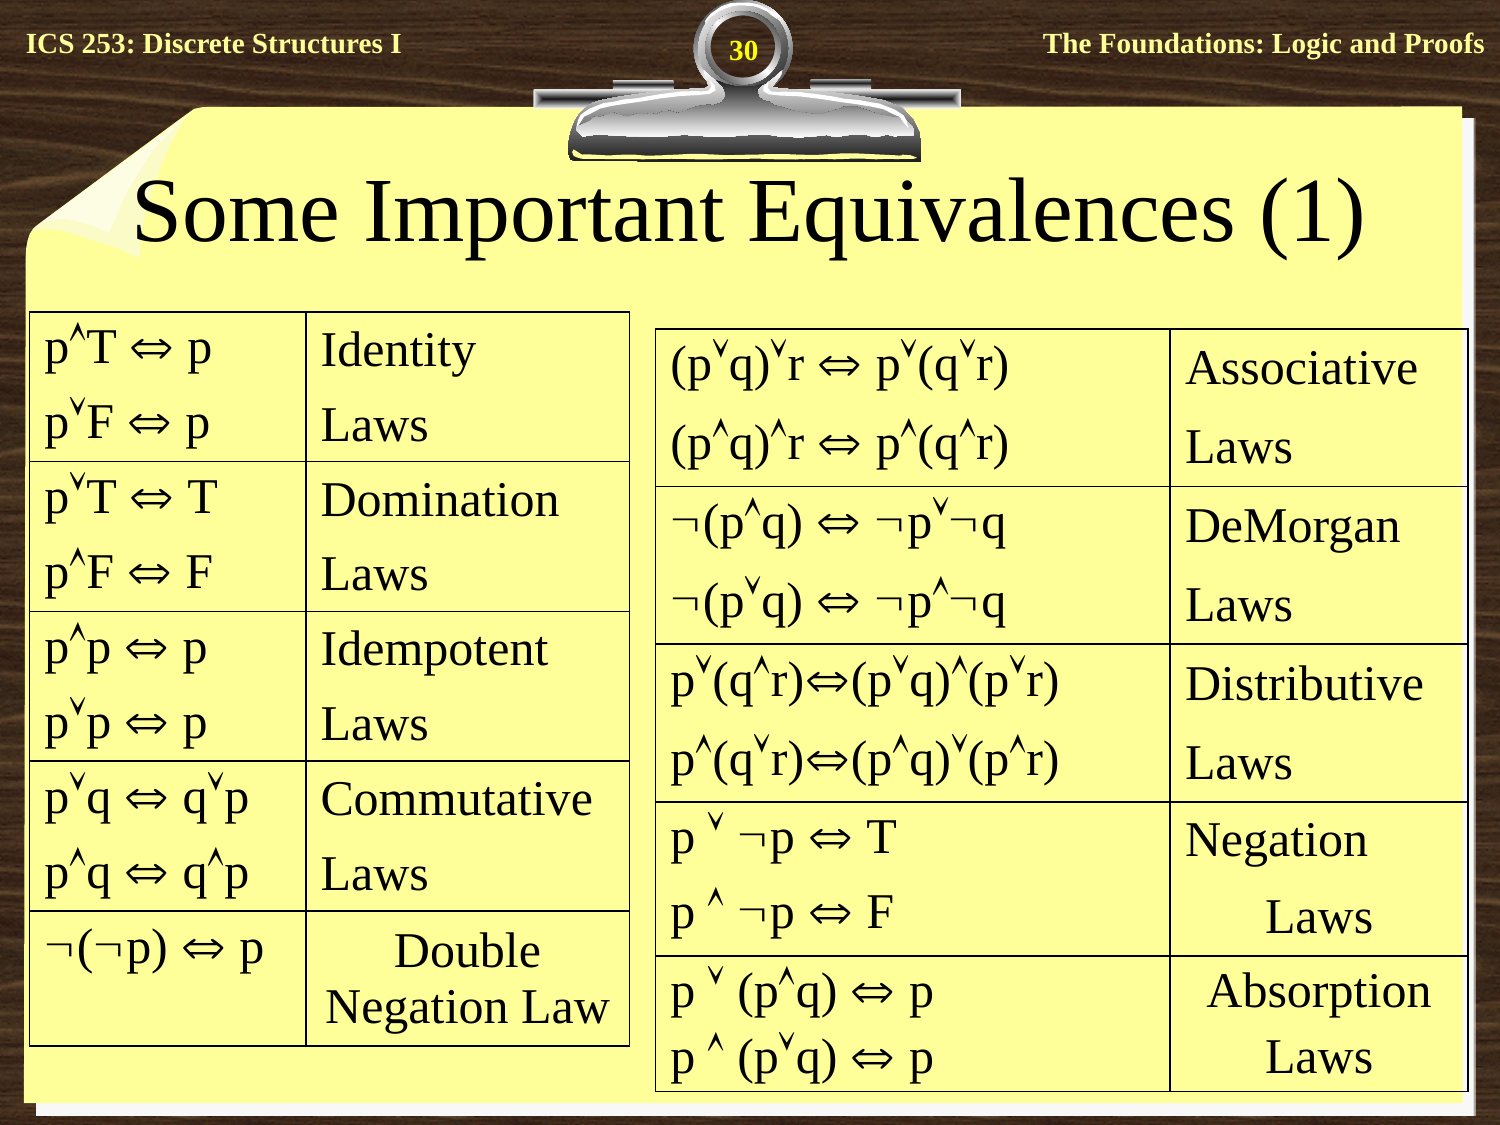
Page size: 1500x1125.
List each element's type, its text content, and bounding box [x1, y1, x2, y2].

table_cell Laws [1171, 565, 1467, 643]
table_cell Domination [307, 462, 629, 537]
table_cell pp  p [30, 686, 305, 760]
table_cell pF  p [30, 387, 305, 461]
table_cell pq  qp [30, 762, 305, 836]
table_cell Laws [307, 836, 629, 910]
table_cell p(qr)(pq)(pr) [656, 645, 1169, 723]
table_cell Absorption Laws [1171, 957, 1467, 1091]
table_cell (pq)r  p(qr) [656, 408, 1169, 486]
table_cell pT  T [30, 462, 305, 537]
table_cell pq  qp [30, 836, 305, 910]
table_cell p  (pq)  p p  (pq)  p [656, 957, 1169, 1091]
table_cell Laws [1171, 408, 1467, 486]
table_cell Laws [307, 537, 629, 611]
table_cell Idempotent [307, 612, 629, 686]
table_cell Commutative [307, 762, 629, 836]
table_header (pq)r  p(qr) [656, 330, 1169, 408]
table_cell pp  p [30, 612, 305, 686]
table_cell p  p  T [656, 803, 1169, 877]
title Some Important Equivalences (1) [112, 142, 1388, 268]
table_cell Laws [1171, 723, 1467, 801]
table_header Associative [1171, 330, 1467, 408]
table_cell p  p  F [656, 877, 1169, 955]
table_cell Laws [307, 686, 629, 760]
table_cell Laws [1171, 877, 1467, 955]
table_cell (p)  p [30, 912, 305, 1045]
table_cell pF  F [30, 537, 305, 611]
picture [0, 0, 1500, 1125]
table_cell DeMorgan [1171, 487, 1467, 565]
table_cell Laws [307, 387, 629, 461]
table_cell (pq)  pq [656, 565, 1169, 643]
table_cell Negation [1171, 803, 1467, 877]
table_cell p(qr)(pq)(pr) [656, 723, 1169, 801]
table_header Identity [307, 313, 629, 387]
table_cell (pq)  pq [656, 487, 1169, 565]
table_cell Double Negation Law [307, 912, 629, 1045]
table_header pT  p [30, 313, 305, 387]
table_cell Distributive [1171, 645, 1467, 723]
slide_number 30 [423, 6, 774, 92]
